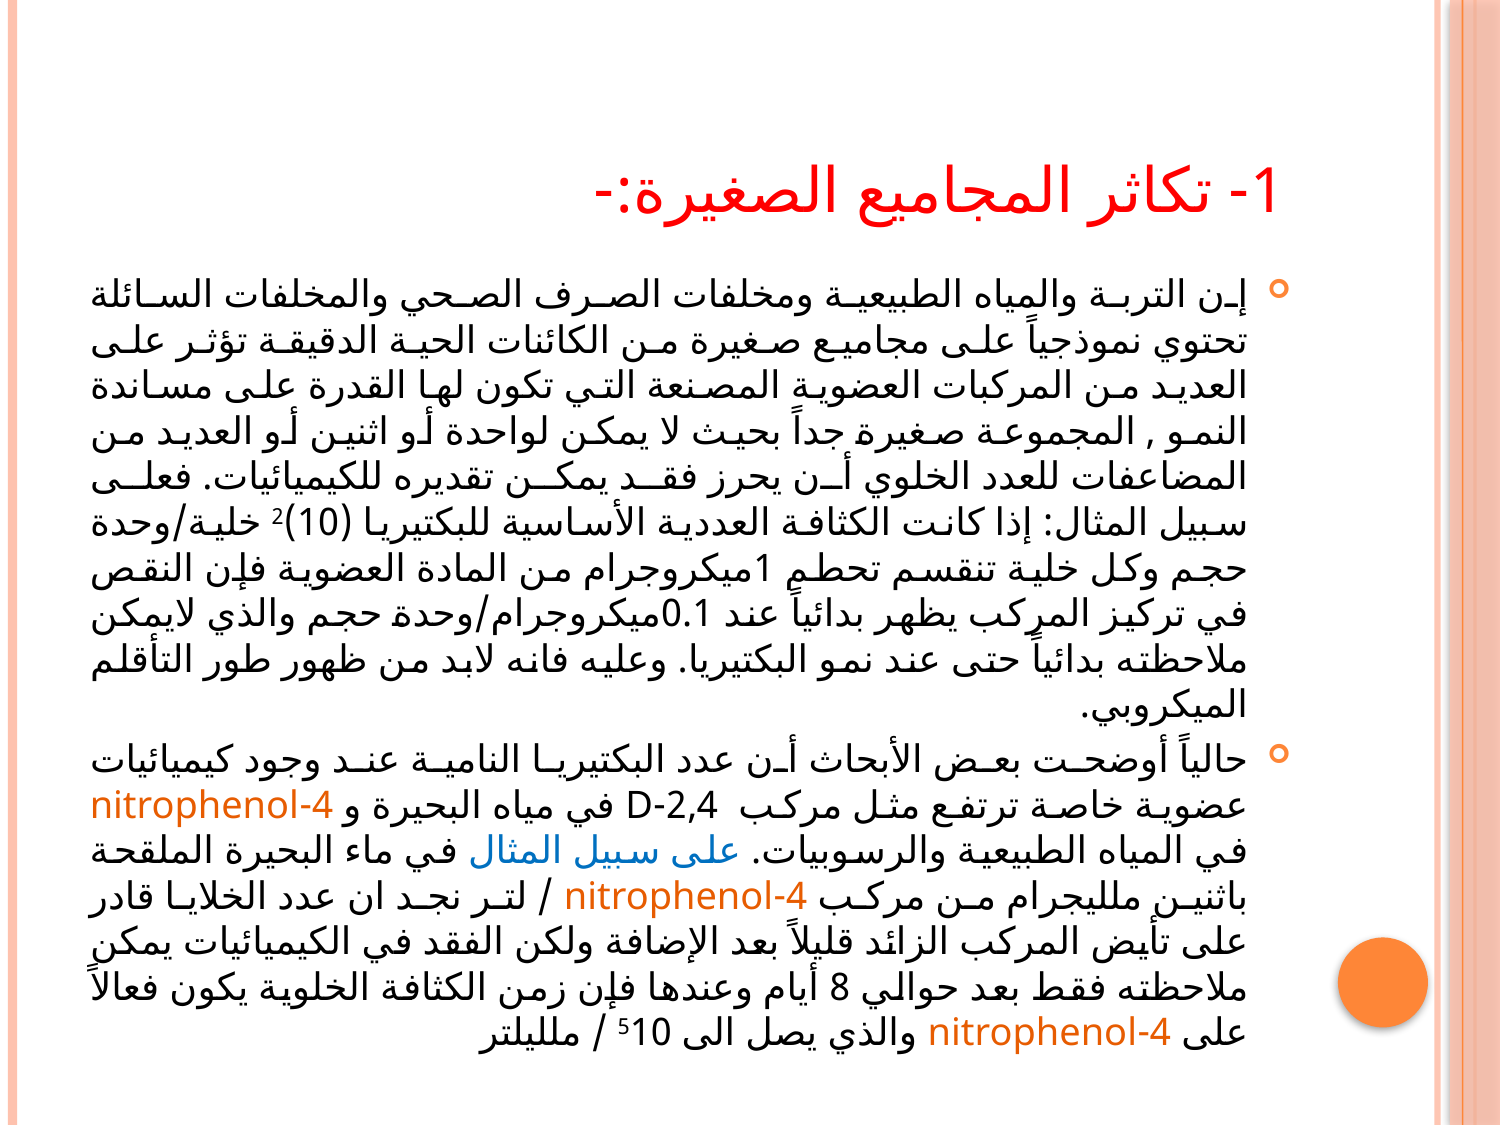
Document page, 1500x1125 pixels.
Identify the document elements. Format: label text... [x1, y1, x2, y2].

list إن التربة والمياه الطبيعية ومخلفات الصرف الصحي والمخلفات السائلة تحتوي نموذجياً على مجاميع صغيرة من الكائنات الحية الدقيقة تؤثر على العديد من المركبات العضوية المصنعة التي تكون لها القدرة على مساندة النمو , المجموعة صغيرة جداً بحيث لا يمكن لواحدة أو اثنين أو العديد من المضاعفات للعدد الخلوي أن يحرز فقد يمكن تقديره للكيميائيات. فعلى سبيل المثال: إذا كانت الكثافة العددية الأساسية للبكتيريا (10)2 خلية/وحدة حجم وكل خلية تنقسم تحطم 1ميكروجرام من المادة العضوية فإن النقص في تركيز المركب يظهر بدائياً عند 0.1ميكروجرام/وحدة حجم والذي لايمكن ملاحظته بدائياً حتى عند نمو البكتيريا. وعليه فانه لابد من ظهور طور التأقلم الميكروبي. حالياً أوضحت بعض الأبحاث أن عدد البكتيريا النامية عند وجود كيميائيات عضوية خاصة ترتفع مثل مركب 2,4-D في مياه البحيرة و 4-nitrophenol في المياه الطبيعية والرسوبيات. على سبيل المثال في ماء البحيرة الملقحة باثنين ملليجرام من مركب 4-nitrophenol / لتر نجد ان عدد الخلايا قادر على تأيض المركب الزائد قليلاً بعد الإضافة ولكن الفقد في الكيميائيات يمكن ملاحظته فقط بعد حوالي 8 أيام وعندها فإن زمن الكثافة الخلوية يكون فعالاً على 4-nitrophenol والذي يصل الى 510 / ملليلتر [75, 262, 1300, 1062]
title 1- تكاثر المجاميع الصغيرة:- [75, 45, 1300, 233]
